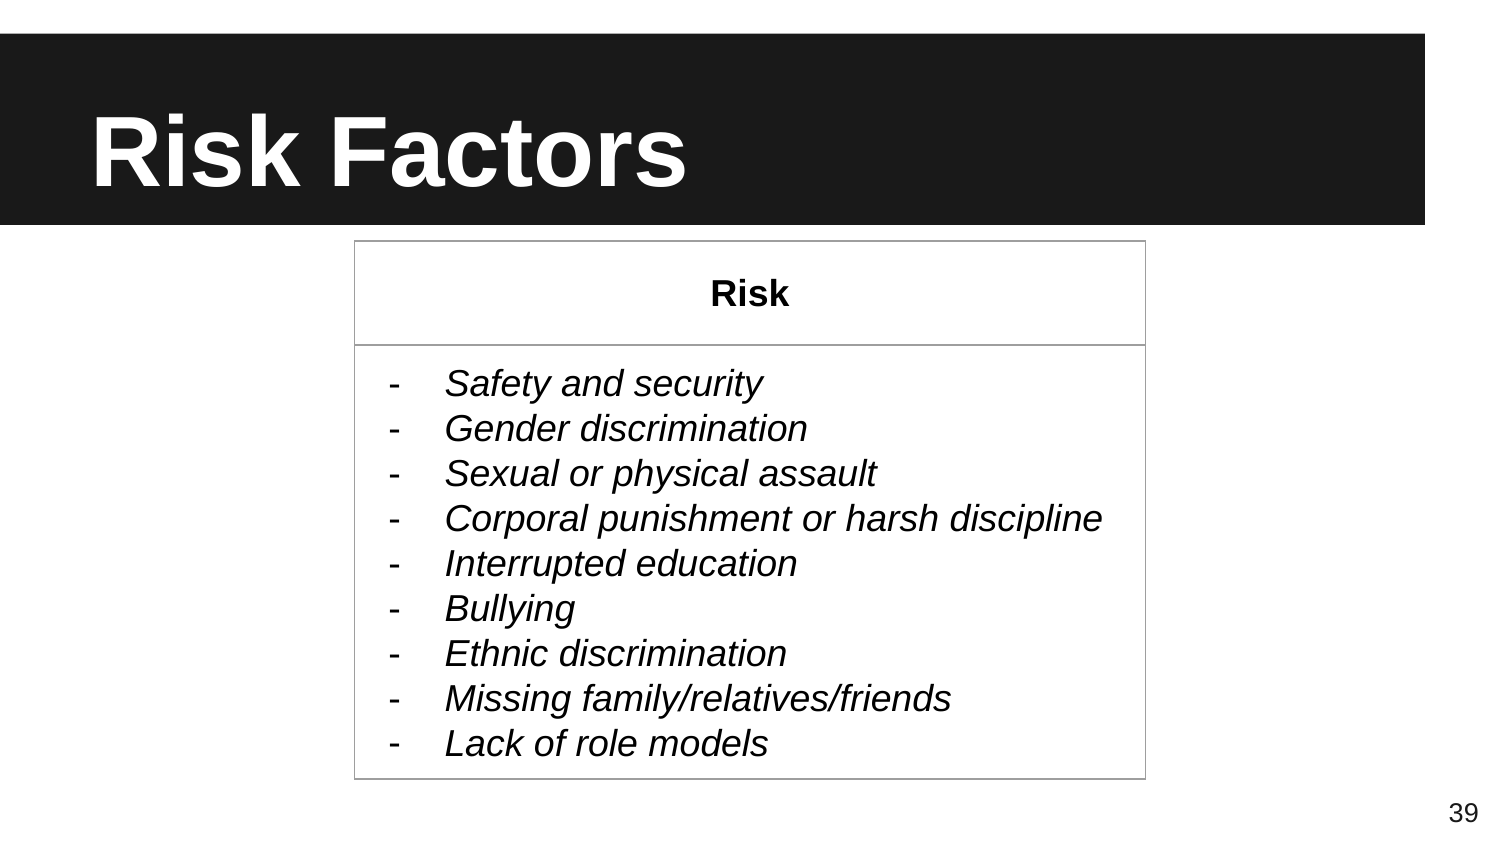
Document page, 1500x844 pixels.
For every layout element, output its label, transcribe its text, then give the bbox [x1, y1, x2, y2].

slide_number 39 [1403, 779, 1494, 844]
table_cell Safety and security Gender discrimination Sexual or physical assault Corporal punishment or harsh discipline Interrupted education Bullying Ethnic discrimination Missing family/relatives/friends Lack of role models [355, 346, 1145, 778]
table_header Risk [355, 242, 1145, 344]
title Risk Factors [75, 33, 1425, 221]
